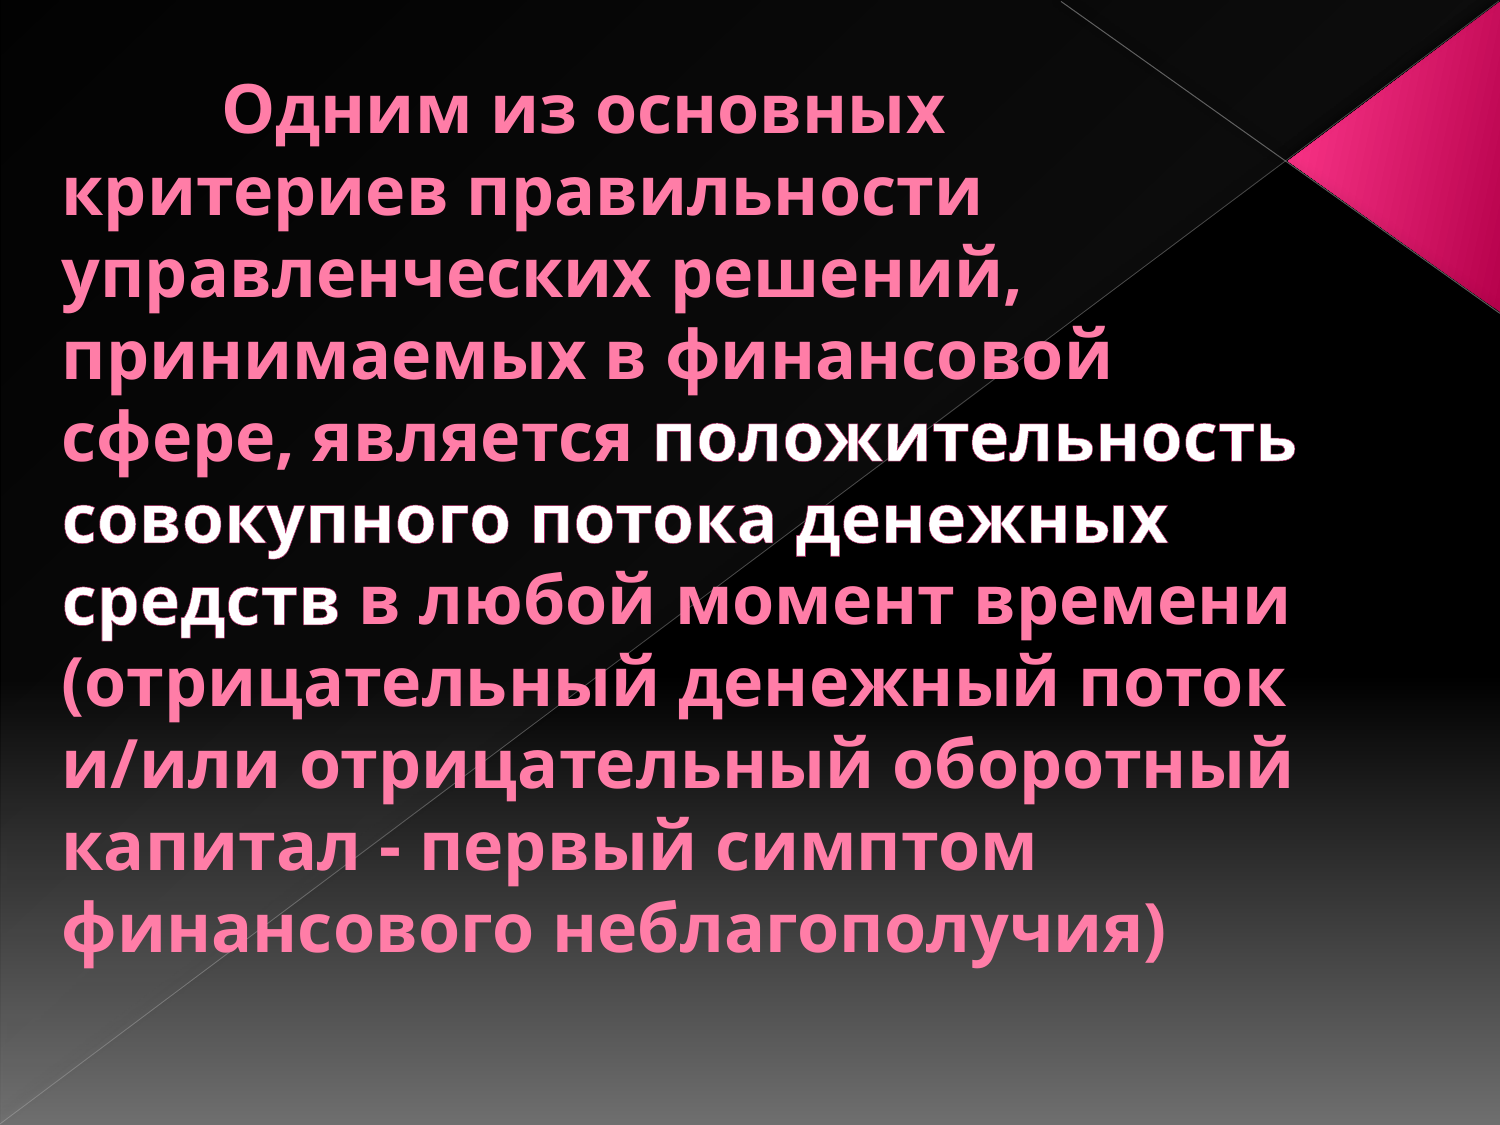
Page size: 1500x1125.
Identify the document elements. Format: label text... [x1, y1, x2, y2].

title Одним из основных критериев правильности управленческих решений, принимаемых в финансовой сфере, является положительность совокупного потока денежных средств в любой момент времени (отрицательный денежный поток и/или отрицательный оборотный капитал - первый симптом финансового неблагополучия) [46, 46, 1313, 985]
